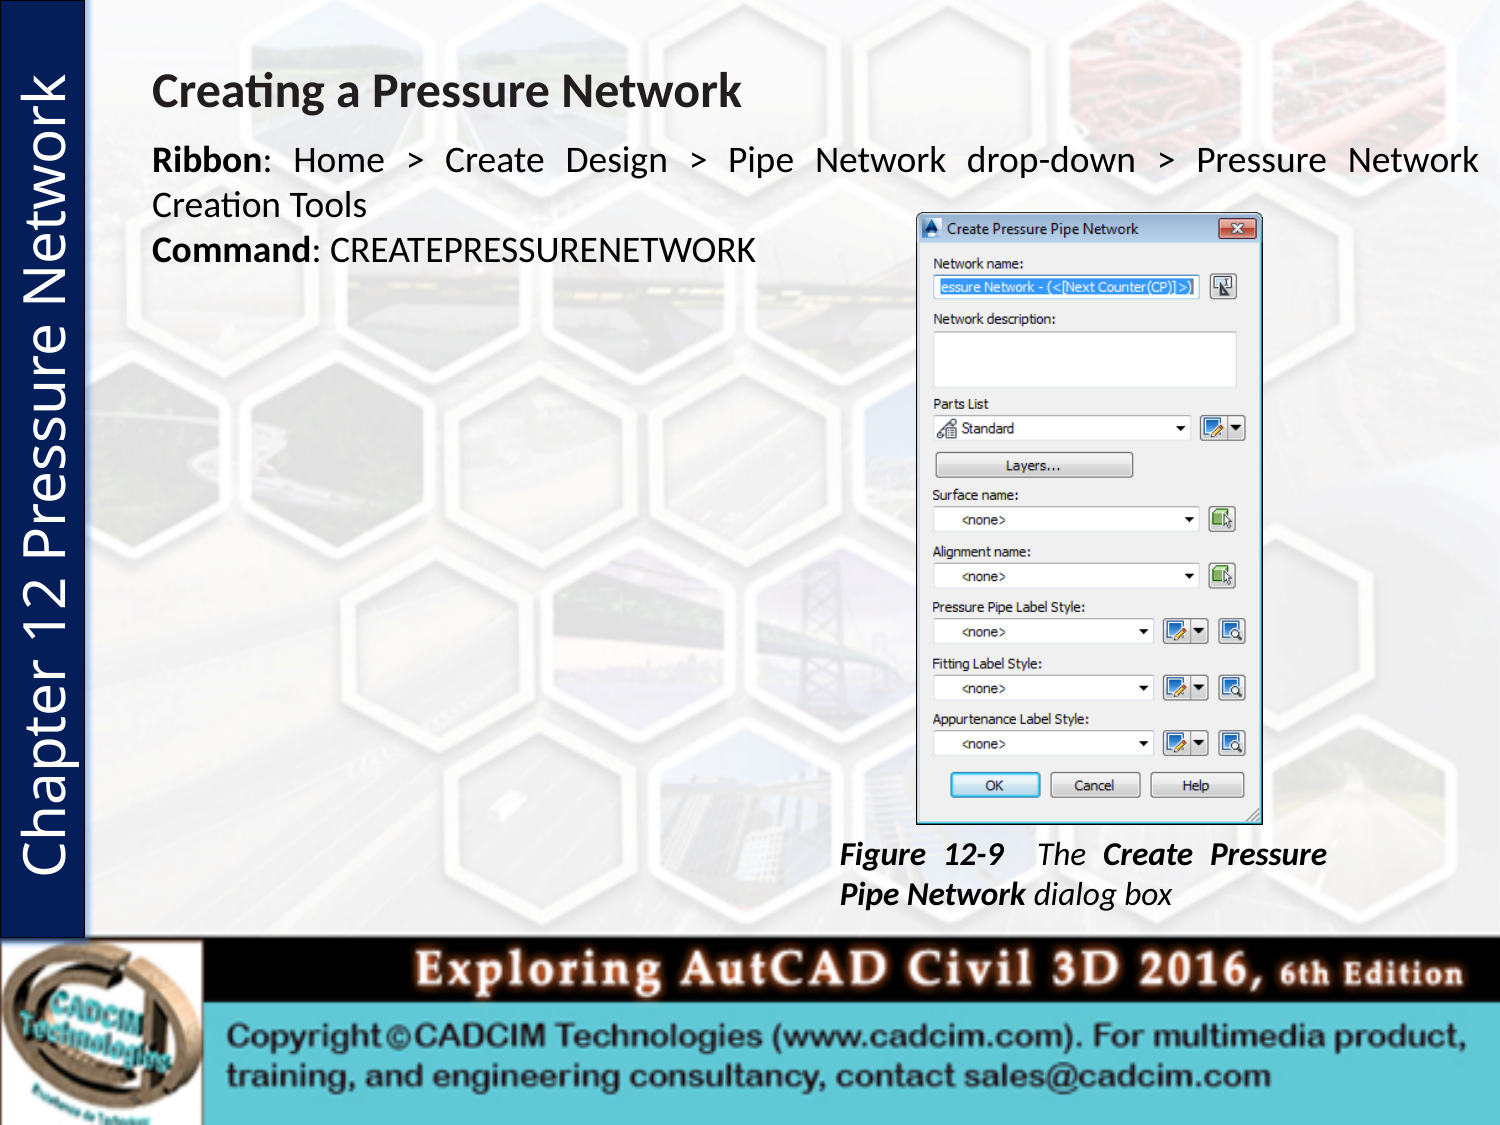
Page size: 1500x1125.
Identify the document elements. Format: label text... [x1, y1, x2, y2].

text_box Creating a Pressure Network [137, 49, 888, 125]
text_box Chapter 12 Pressure Network [0, 0, 85, 938]
text_box Ribbon: Home > Create Design > Pipe Network drop-down > Pressure Network Creation Tools Command: CREATEPRESSURENETWORK [137, 127, 1496, 278]
text_box Figure 12-9 The Create Pressure Pipe Network dialog box [824, 824, 1343, 920]
picture [0, 0, 1500, 1125]
